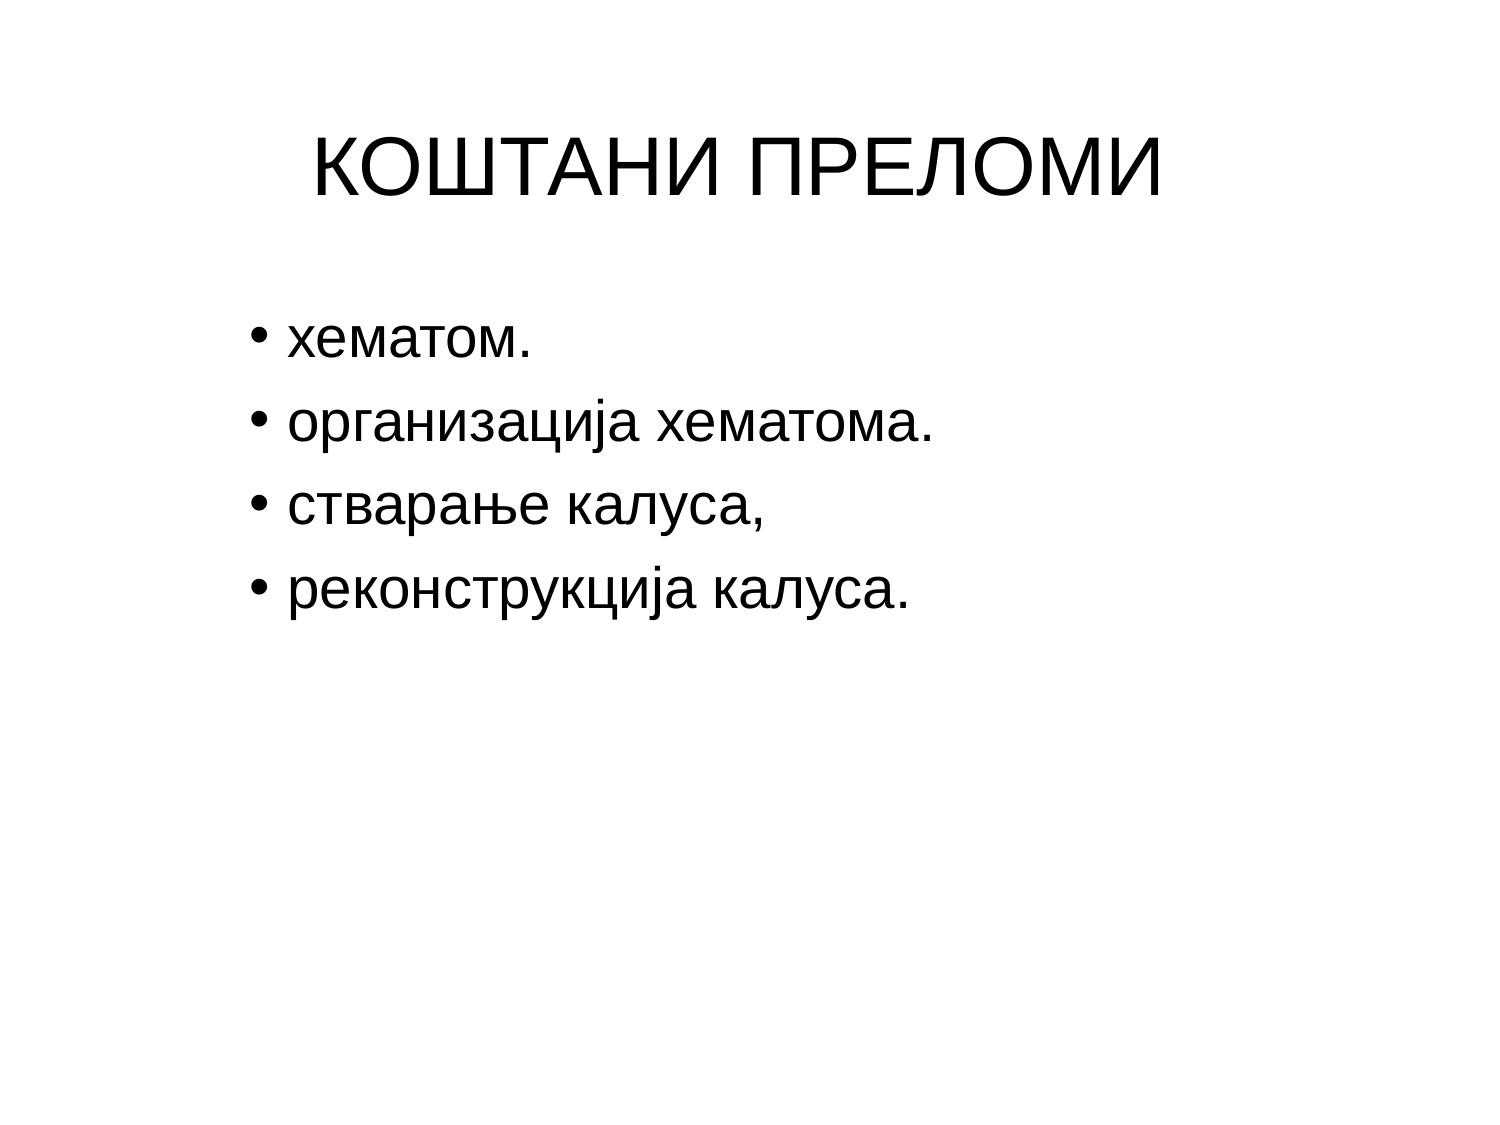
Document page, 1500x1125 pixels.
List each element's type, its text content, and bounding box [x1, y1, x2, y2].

title КОШТАНИ ПРЕЛОМИ [103, 59, 1397, 278]
list хематом. oрганизација хематома. стварање калуса, реконструкција калуса. [234, 299, 1397, 1014]
